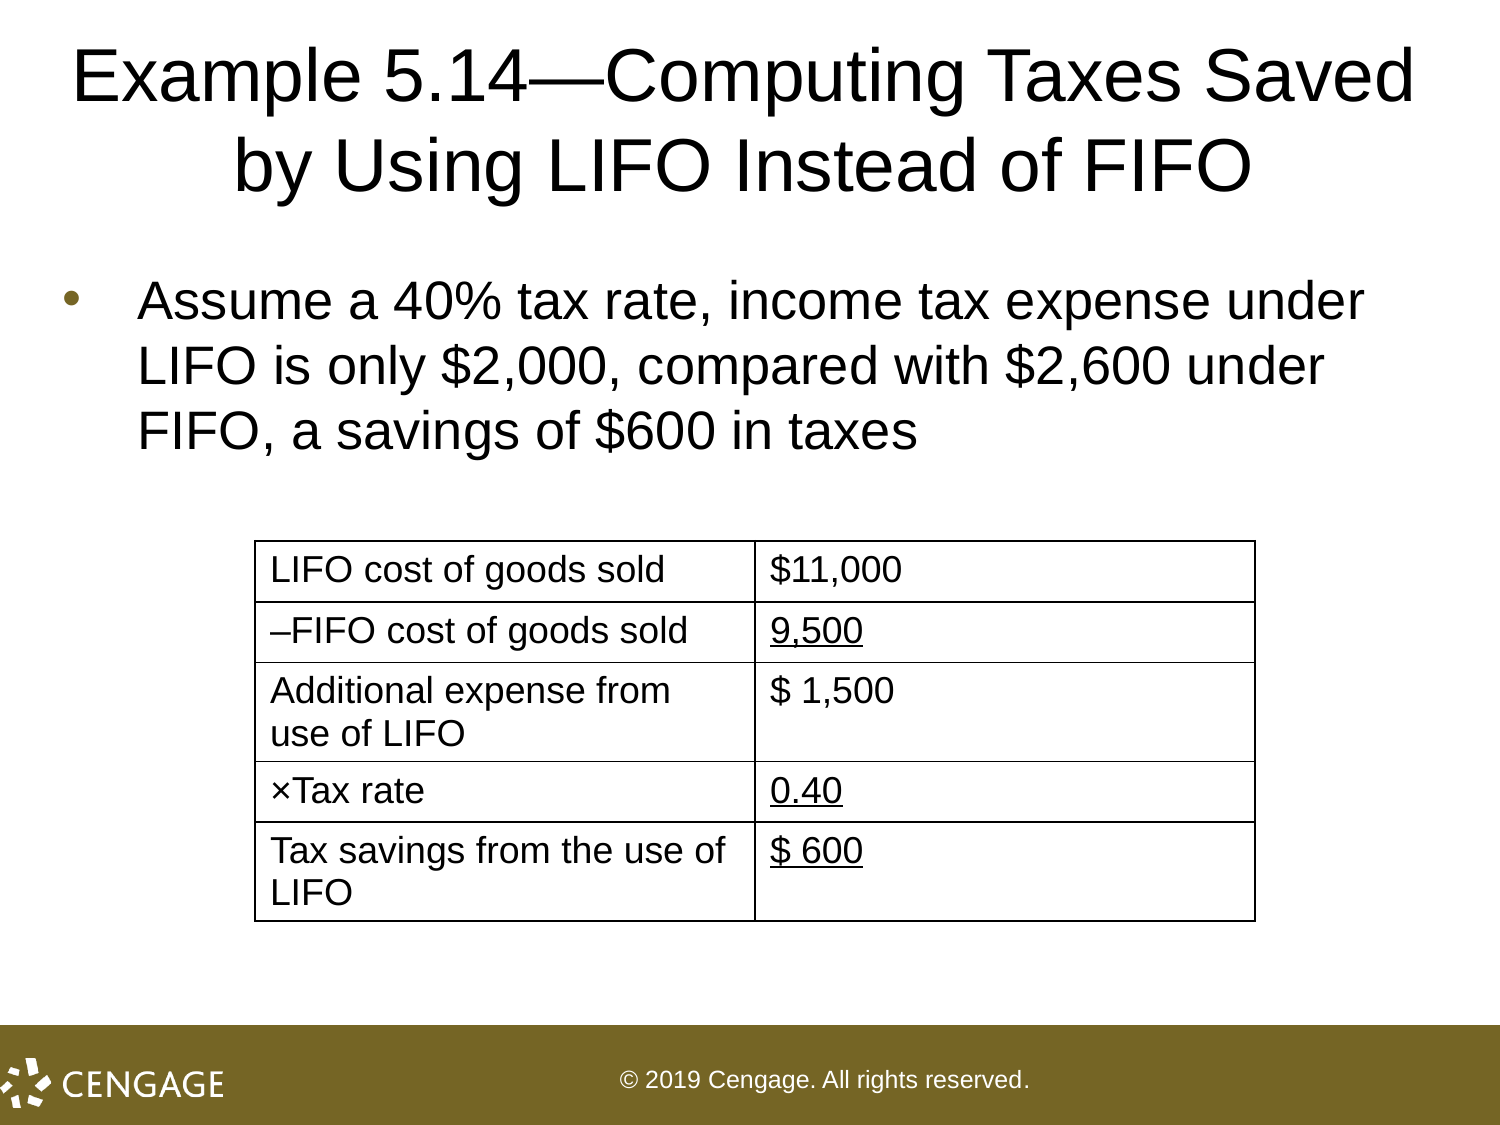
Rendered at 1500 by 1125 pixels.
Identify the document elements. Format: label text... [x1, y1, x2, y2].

table_header $11,000 [756, 542, 1254, 601]
table_cell –FIFO cost of goods sold [256, 603, 754, 662]
table_cell Tax savings from the use of LIFO [256, 823, 754, 920]
table_cell $ 600 [756, 823, 1254, 920]
list Assume a 40% tax rate, income tax expense under LIFO is only $2,000, compared with $2,600 under FIFO, a savings of $600 in taxes [47, 257, 1457, 477]
table_header LIFO cost of goods sold [256, 542, 754, 601]
title Example 5.14—Computing Taxes Saved by Using LIFO Instead of FIFO [30, 25, 1458, 206]
table_cell 0.40 [756, 762, 1254, 821]
table_cell 9,500 [756, 603, 1254, 662]
table_cell Additional expense from use of LIFO [256, 663, 754, 761]
table_cell $ 1,500 [756, 663, 1254, 761]
picture [0, 1058, 223, 1108]
table_cell ×Tax rate [256, 762, 754, 821]
